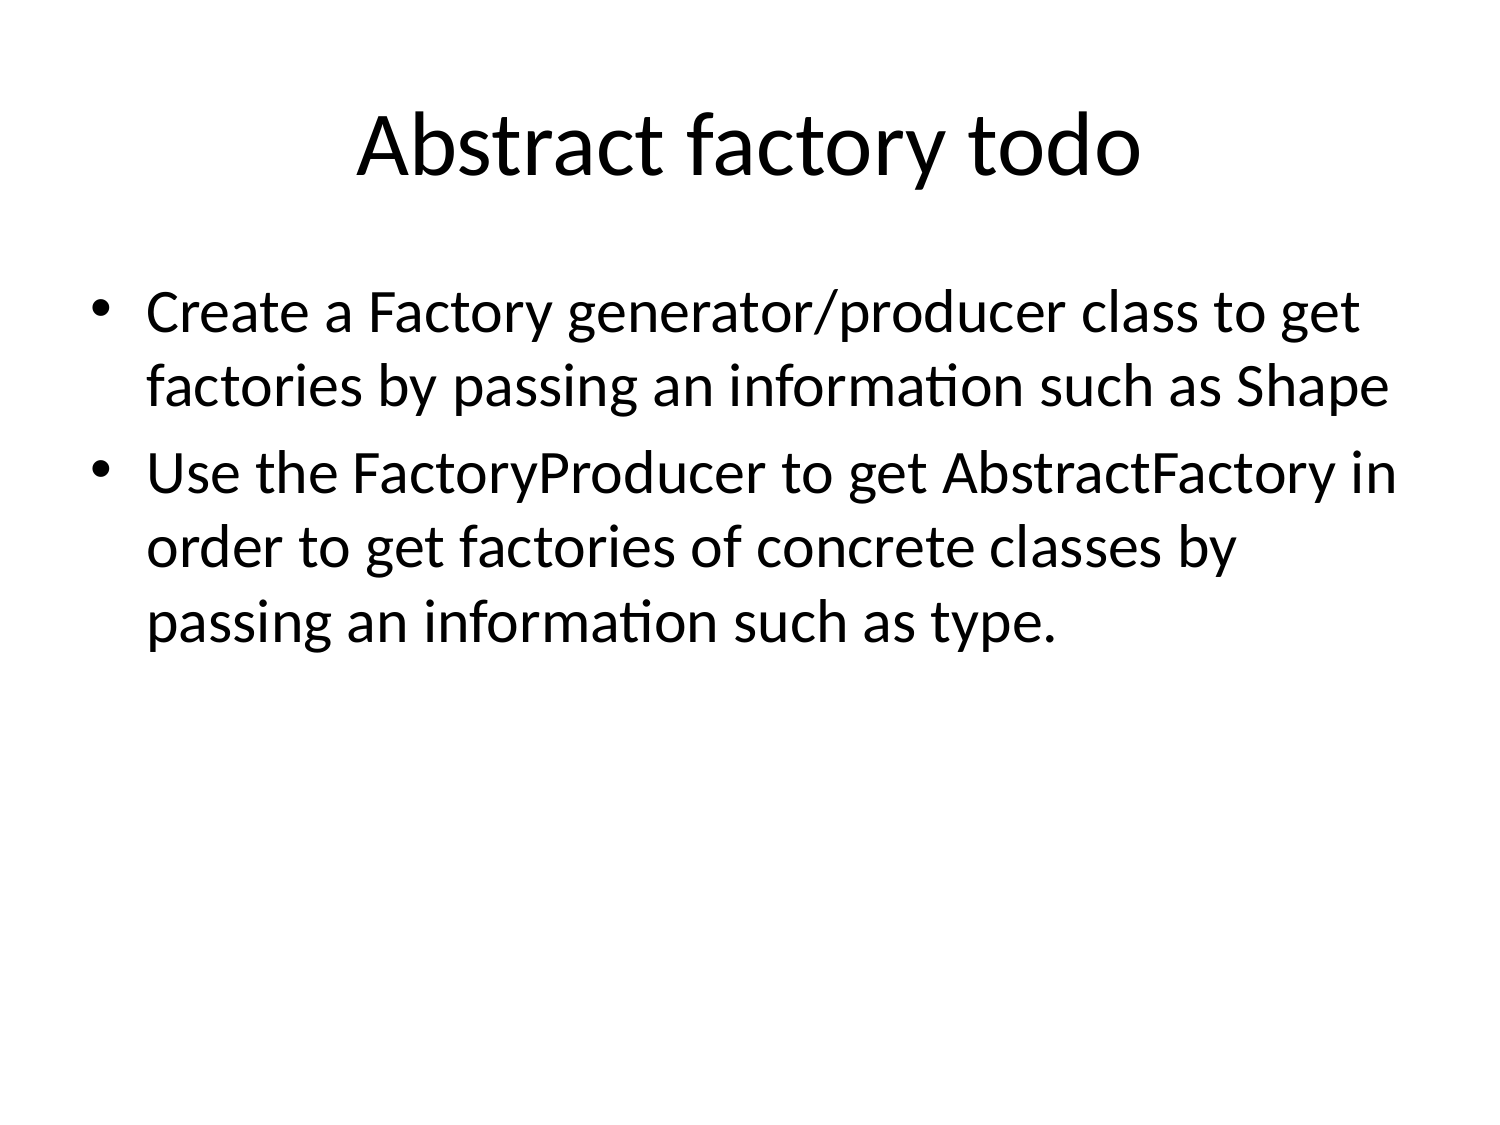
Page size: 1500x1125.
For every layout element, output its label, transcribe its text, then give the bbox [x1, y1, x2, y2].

list Create a Factory generator/producer class to get factories by passing an information such as Shape Use the FactoryProducer to get AbstractFactory in order to get factories of concrete classes by passing an information such as type. [75, 262, 1425, 1005]
title Abstract factory todo [75, 45, 1425, 233]
